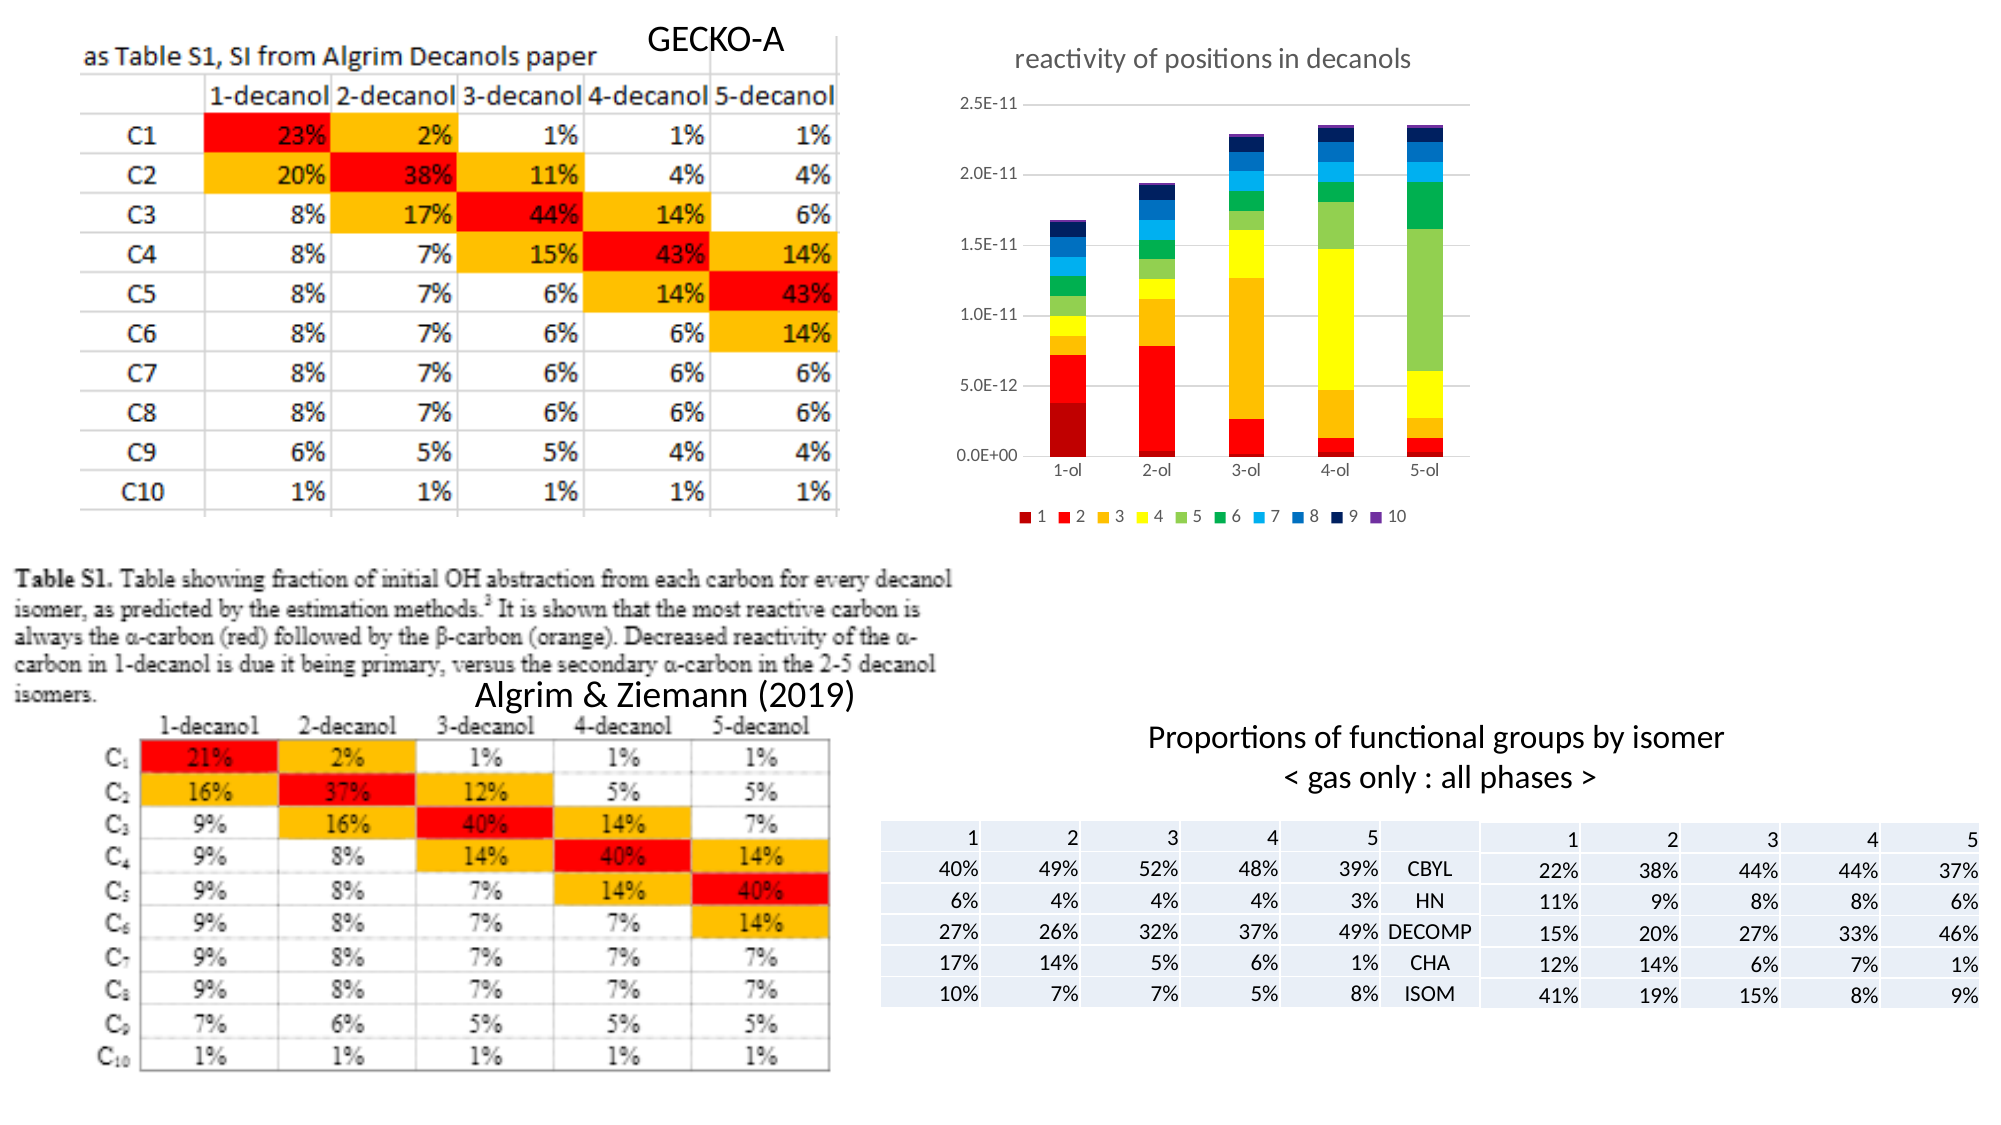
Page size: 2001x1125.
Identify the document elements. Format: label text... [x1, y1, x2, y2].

table_cell 9% [1581, 885, 1679, 915]
table_cell 4% [1181, 884, 1279, 913]
table_cell CBYL [1381, 852, 1479, 882]
table_cell 19% [1581, 979, 1679, 1008]
table_cell 7% [981, 977, 1079, 1007]
table_cell 14% [1581, 948, 1679, 977]
table_cell 5% [1081, 946, 1179, 976]
table_cell 11% [1481, 885, 1579, 915]
table_cell 48% [1181, 852, 1279, 882]
table_cell 46% [1881, 916, 1979, 946]
table_header 2 [981, 821, 1079, 851]
text_box GECKO-A [632, 6, 888, 67]
table_cell 17% [964, 946, 979, 976]
table_header 5 [1281, 821, 1379, 851]
table_cell 6% [1681, 948, 1779, 977]
table_cell 5% [1181, 977, 1279, 1007]
table_cell 9% [1881, 979, 1979, 1008]
table_cell 26% [981, 915, 1079, 944]
table_header 3 [1081, 821, 1179, 851]
table_cell 27% [964, 915, 979, 944]
table_cell 44% [1681, 854, 1779, 883]
picture [79, 36, 840, 517]
table_cell 1% [1281, 946, 1379, 976]
table_cell 39% [1281, 852, 1379, 882]
table_cell 15% [1481, 916, 1579, 946]
table_cell 8% [1681, 885, 1779, 915]
table_header 4 [1781, 823, 1879, 852]
text_box Proportions of functional groups by isomer < gas only : all phases > [964, 708, 1918, 803]
table_cell 7% [1081, 977, 1179, 1007]
table_cell CHA [1381, 946, 1479, 976]
table_cell 7% [1781, 948, 1879, 977]
table_cell 6% [1881, 885, 1979, 915]
table_cell 14% [981, 946, 1079, 976]
table_cell DECOMP [1381, 915, 1479, 944]
table_cell 37% [1181, 915, 1279, 944]
table_cell 38% [1581, 854, 1679, 883]
table_header 2 [1581, 823, 1679, 852]
table_cell 1% [1881, 948, 1979, 977]
table_cell 4% [1081, 884, 1179, 913]
table_cell 12% [1481, 948, 1579, 977]
table_cell 44% [1781, 854, 1879, 883]
table_cell 6% [1181, 946, 1279, 976]
table_header 1 [1481, 823, 1579, 852]
table_cell 10% [964, 977, 979, 1007]
table_header 3 [1681, 823, 1779, 852]
table_cell 8% [1281, 977, 1379, 1007]
table_header [1381, 821, 1479, 851]
table_cell 49% [981, 852, 1079, 882]
table_cell 15% [1681, 979, 1779, 1008]
table_cell ISOM [1381, 977, 1479, 1007]
table_cell 40% [964, 852, 979, 882]
table_cell 8% [1781, 979, 1879, 1008]
table_cell 32% [1081, 915, 1179, 944]
table_header 5 [1881, 823, 1979, 852]
table_cell 22% [1481, 854, 1579, 883]
table_cell 3% [1281, 884, 1379, 913]
table_cell 33% [1781, 916, 1879, 946]
table_cell 8% [1781, 885, 1879, 915]
table_cell 4% [981, 884, 1079, 913]
table_header 1 [964, 821, 979, 851]
table_cell 27% [1681, 916, 1779, 946]
table_cell 6% [964, 884, 979, 913]
table_header 4 [1181, 821, 1279, 851]
picture [0, 551, 964, 1093]
table_cell 49% [1281, 915, 1379, 944]
table_cell 41% [1481, 979, 1579, 1008]
table_cell HN [1381, 884, 1479, 913]
table_cell 20% [1581, 916, 1679, 946]
chart [945, 19, 1481, 534]
table_cell 52% [1081, 852, 1179, 882]
table_cell 37% [1881, 854, 1979, 883]
